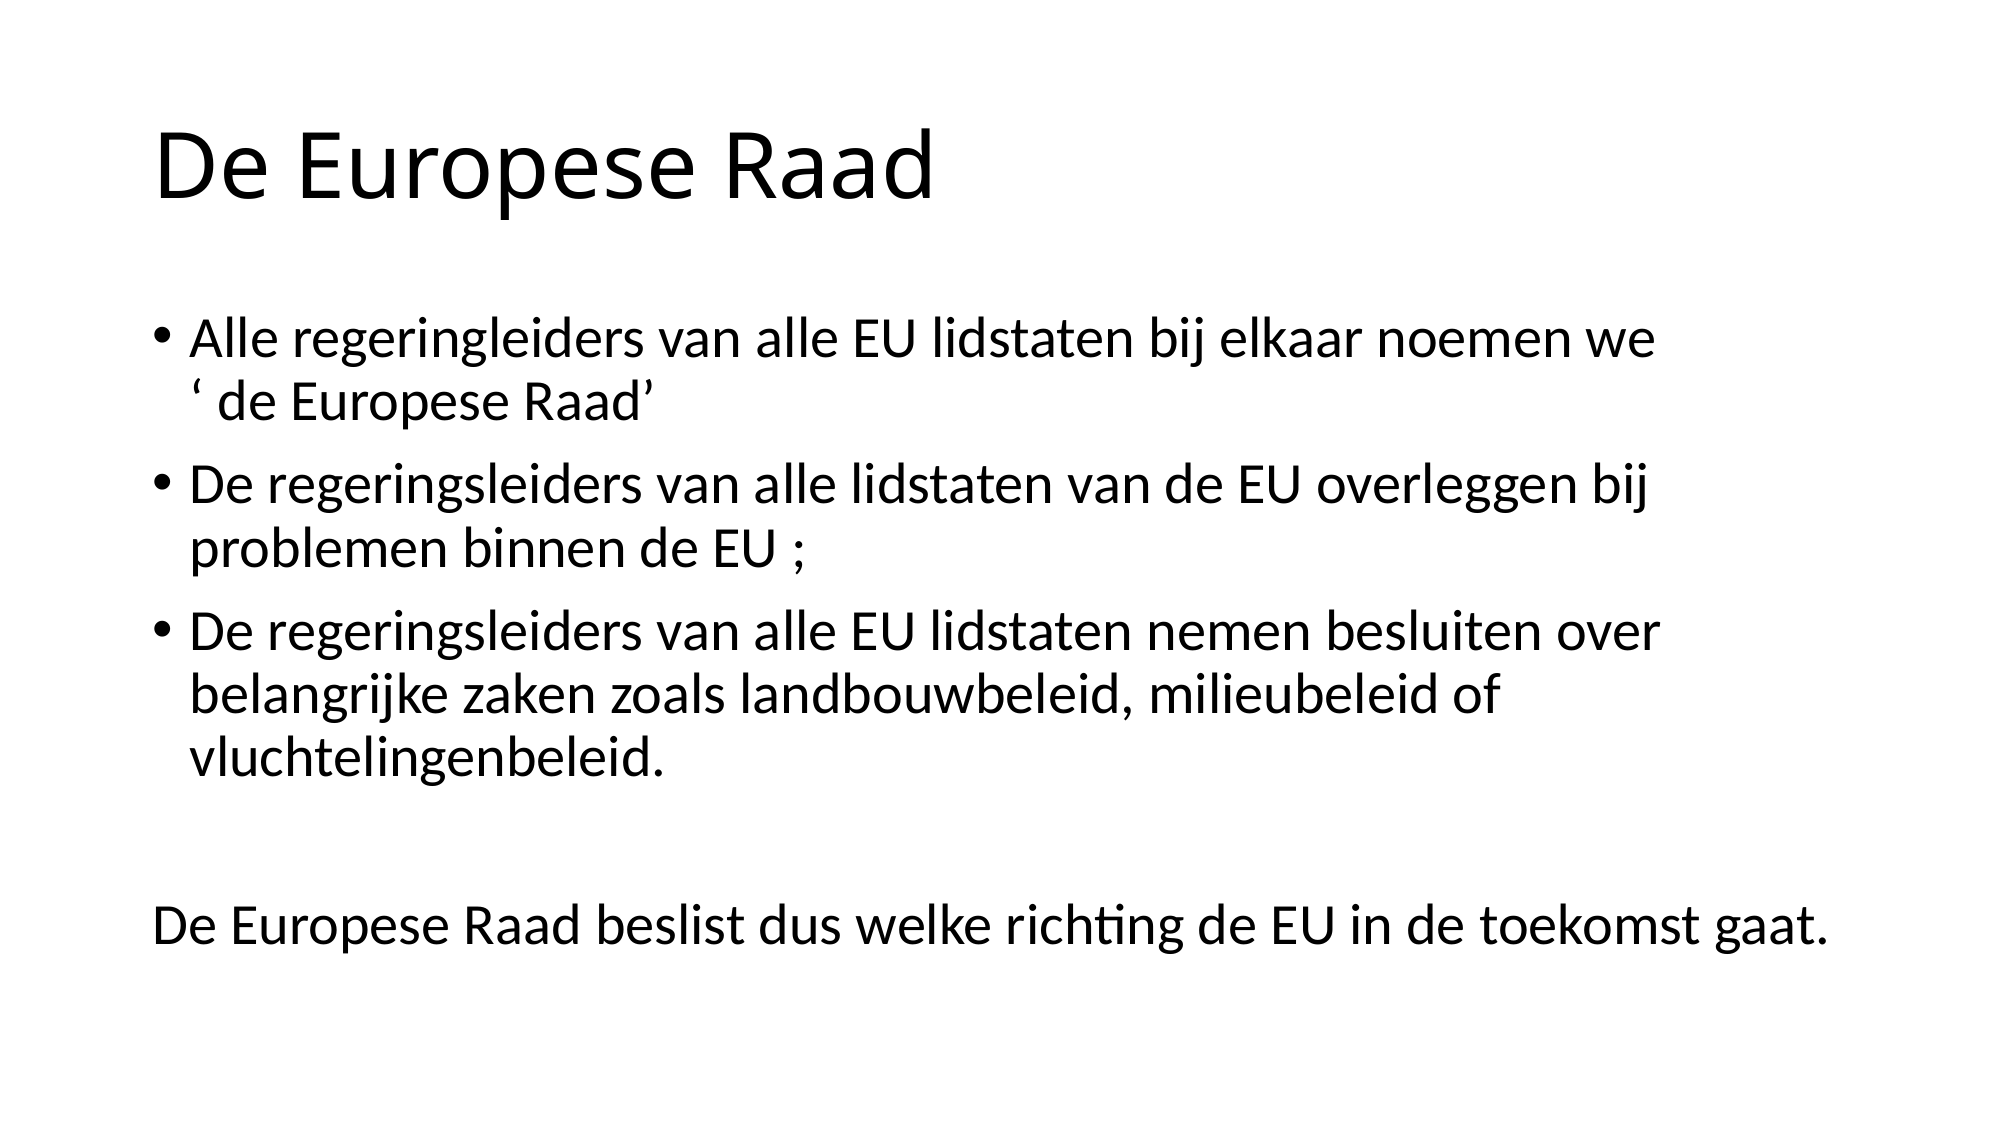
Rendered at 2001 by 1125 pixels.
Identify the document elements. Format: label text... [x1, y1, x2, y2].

title De Europese Raad [137, 59, 1863, 278]
list Alle regeringleiders van alle EU lidstaten bij elkaar noemen we ‘ de Europese Raad’ De regeringsleiders van alle lidstaten van de EU overleggen bij problemen binnen de EU ; De regeringsleiders van alle EU lidstaten nemen besluiten over belangrijke zaken zoals landbouwbeleid, milieubeleid of vluchtelingenbeleid. De Europese Raad beslist dus welke richting de EU in de toekomst gaat. [137, 299, 1863, 1014]
